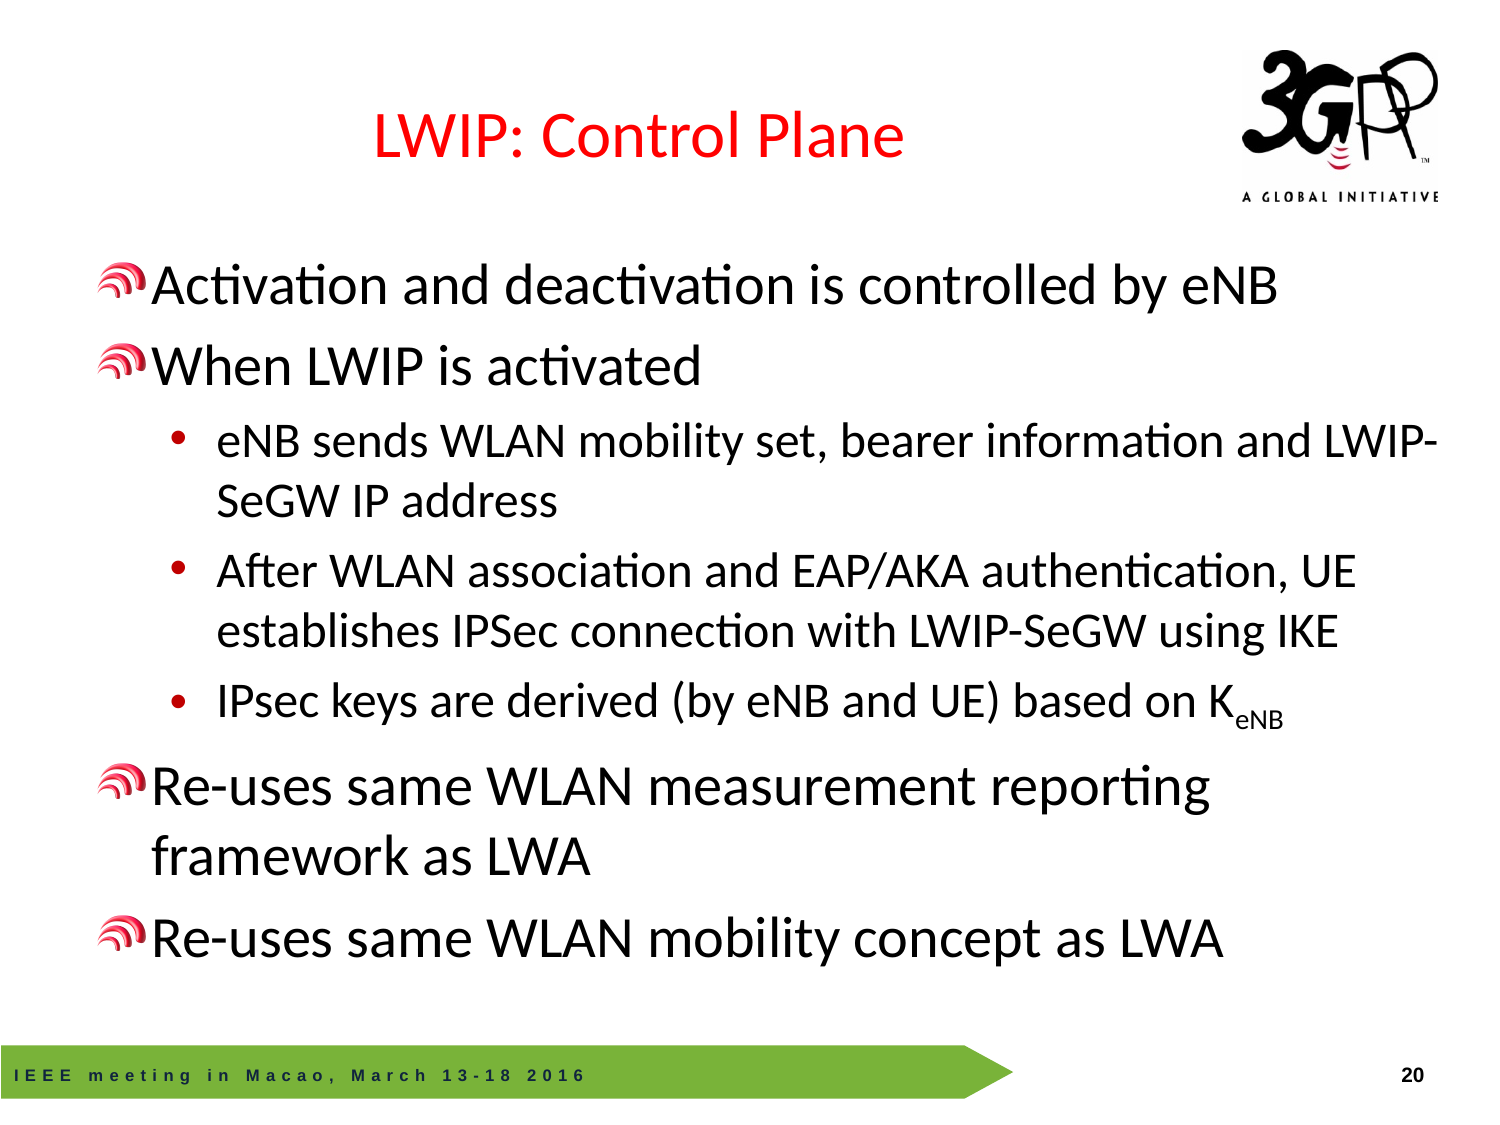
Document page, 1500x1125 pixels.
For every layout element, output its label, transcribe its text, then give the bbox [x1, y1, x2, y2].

picture [1242, 50, 1438, 202]
picture [94, 761, 136, 803]
title LWIP: Control Plane [80, 37, 1201, 225]
picture [94, 341, 136, 383]
picture [94, 260, 136, 302]
picture [94, 913, 136, 955]
list Activation and deactivation is controlled by eNB When LWIP is activated eNB sends WLAN mobility set, bearer information and LWIP-SeGW IP address After WLAN association and EAP/AKA authentication, UE establishes IPSec connection with LWIP-SeGW using IKE IPsec keys are derived (by eNB and UE) based on KeNB Re-uses same WLAN measurement reporting framework as LWA Re-uses same WLAN mobility concept as LWA [79, 238, 1456, 1031]
